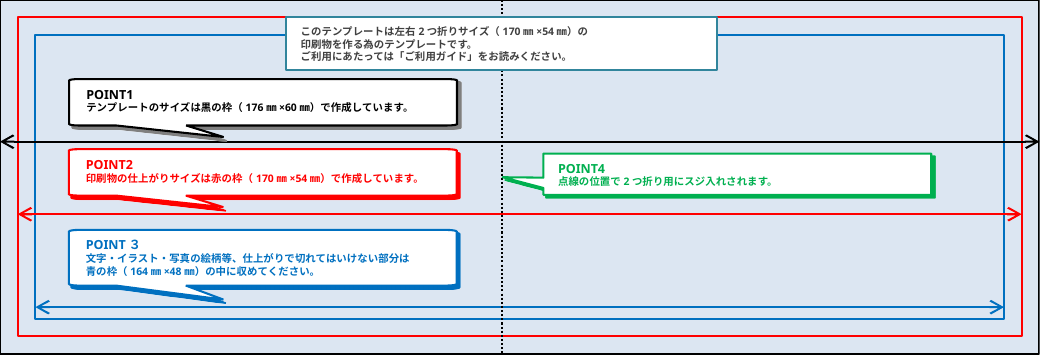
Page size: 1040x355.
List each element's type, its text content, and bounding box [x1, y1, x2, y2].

text_box POINT３ 文字・イラスト・写真の絵柄等、仕上がりで切れてはいけない部分は 青の枠（164㎜×48㎜）の中に収めてください。 [68, 229, 457, 300]
text_box [507, 223, 1006, 321]
text_box [507, 33, 1006, 140]
text_box [507, 149, 1006, 213]
text_box POINT4 点線の位置で2つ折り用にスジ入れされます。 [507, 151, 934, 197]
text_box このテンプレートは左右2つ折りサイズ（170㎜×54㎜）の 印刷物を作る為のテンプレートです。 ご利用にあたっては「ご利用ガイド」をお読みください。 [284, 15, 497, 73]
text_box [0, 148, 497, 355]
text_box [507, 146, 1040, 355]
text_box [719, 15, 1024, 140]
text_box [503, 0, 1040, 141]
text_box POINT1 テンプレートのサイズは黒の枠（176㎜×60㎜）で作成しています。 [69, 79, 458, 138]
text_box [16, 15, 284, 140]
text_box [0, 0, 501, 141]
text_box [33, 223, 497, 321]
text_box [507, 219, 1024, 338]
text_box POINT2 印刷物の仕上がりサイズは赤の枠（170㎜×54㎜）で作成しています。 [68, 149, 457, 208]
text_box [16, 149, 33, 217]
text_box このテンプレートは左右2つ折りサイズ（170㎜×54㎜）の 印刷物を作る為のテンプレートです。 ご利用にあたっては「ご利用ガイド」をお読みください。 [507, 15, 719, 73]
text_box [16, 219, 497, 338]
text_box [1006, 149, 1024, 218]
text_box [33, 149, 497, 213]
text_box [33, 33, 497, 140]
